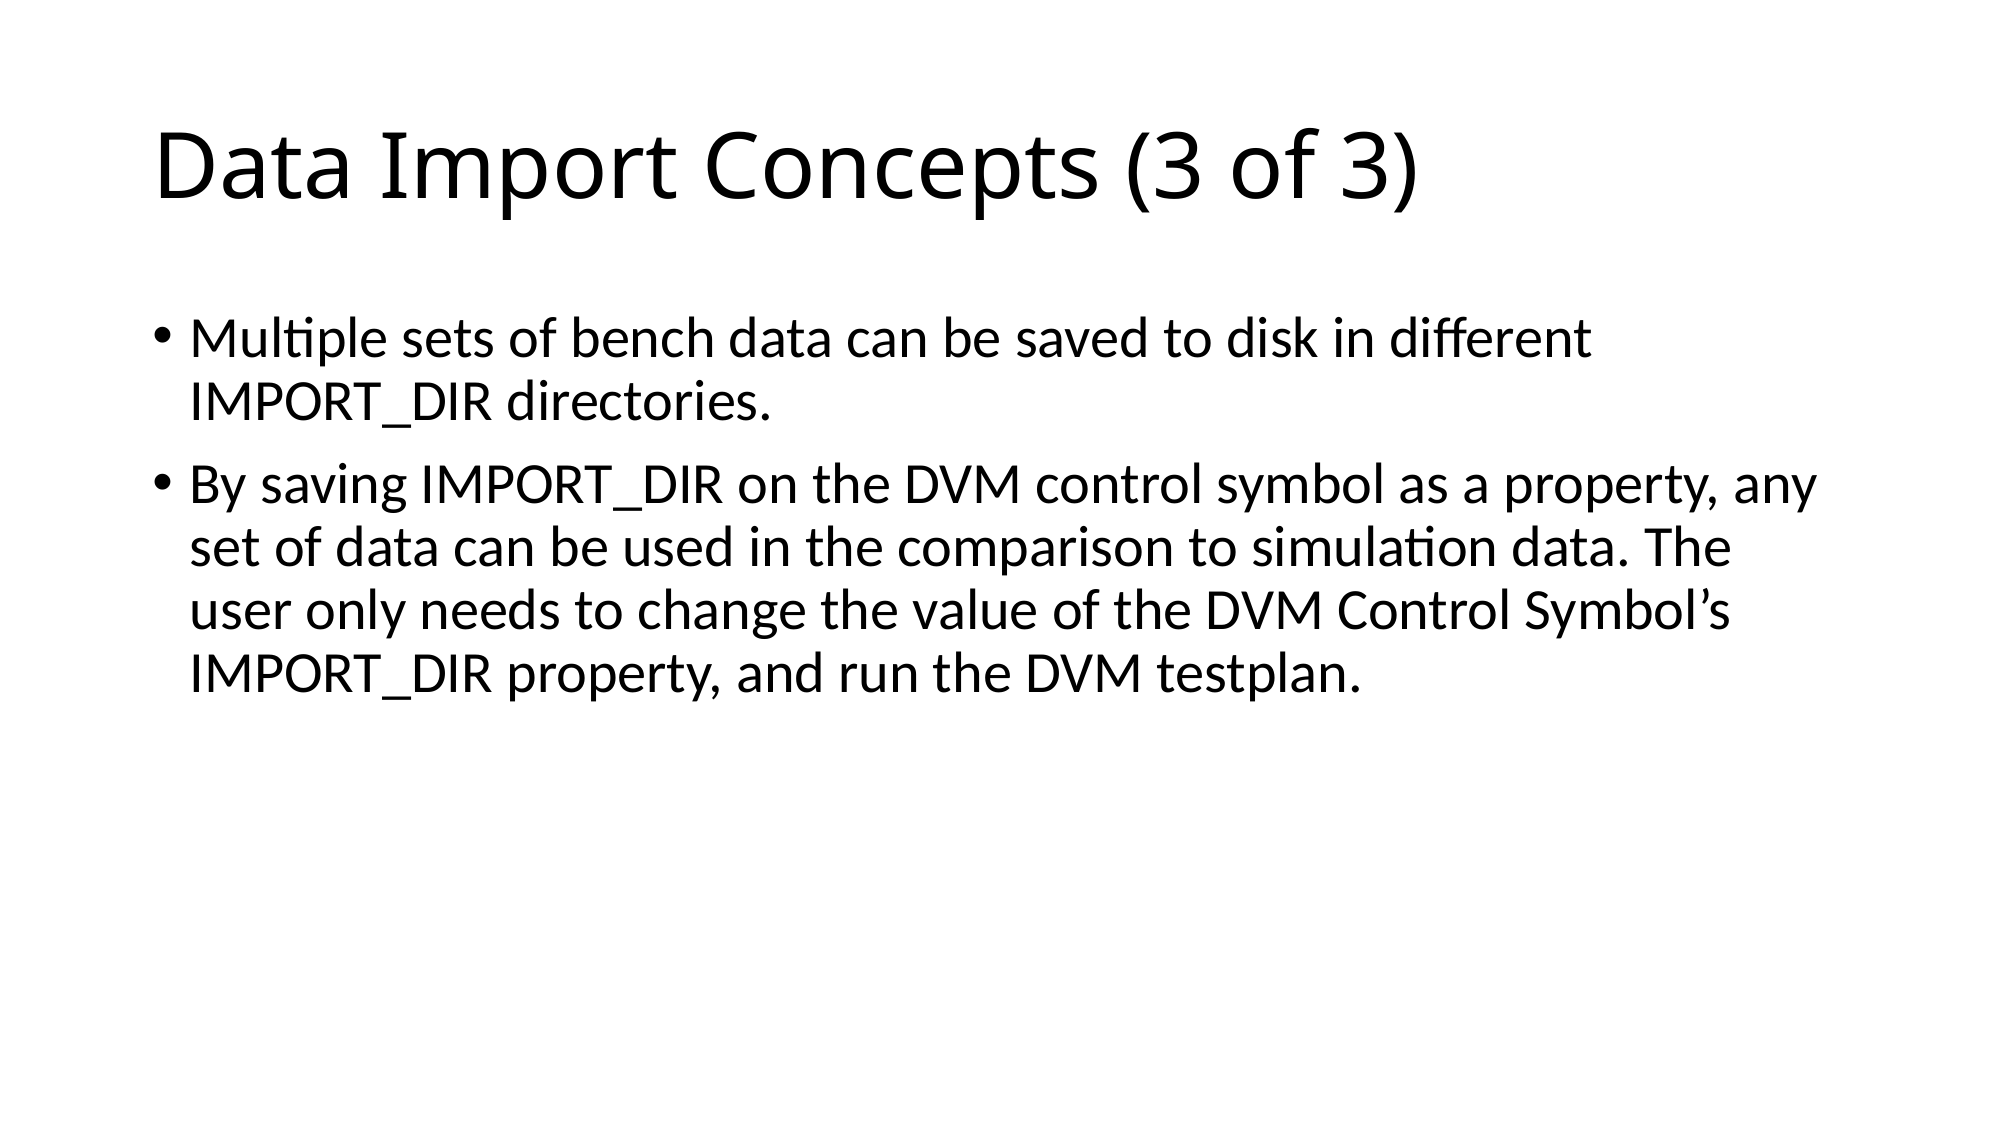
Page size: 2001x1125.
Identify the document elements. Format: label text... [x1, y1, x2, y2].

list Multiple sets of bench data can be saved to disk in different IMPORT_DIR directories. By saving IMPORT_DIR on the DVM control symbol as a property, any set of data can be used in the comparison to simulation data. The user only needs to change the value of the DVM Control Symbol’s IMPORT_DIR property, and run the DVM testplan. [137, 299, 1863, 1014]
title Data Import Concepts (3 of 3) [137, 59, 1863, 278]
